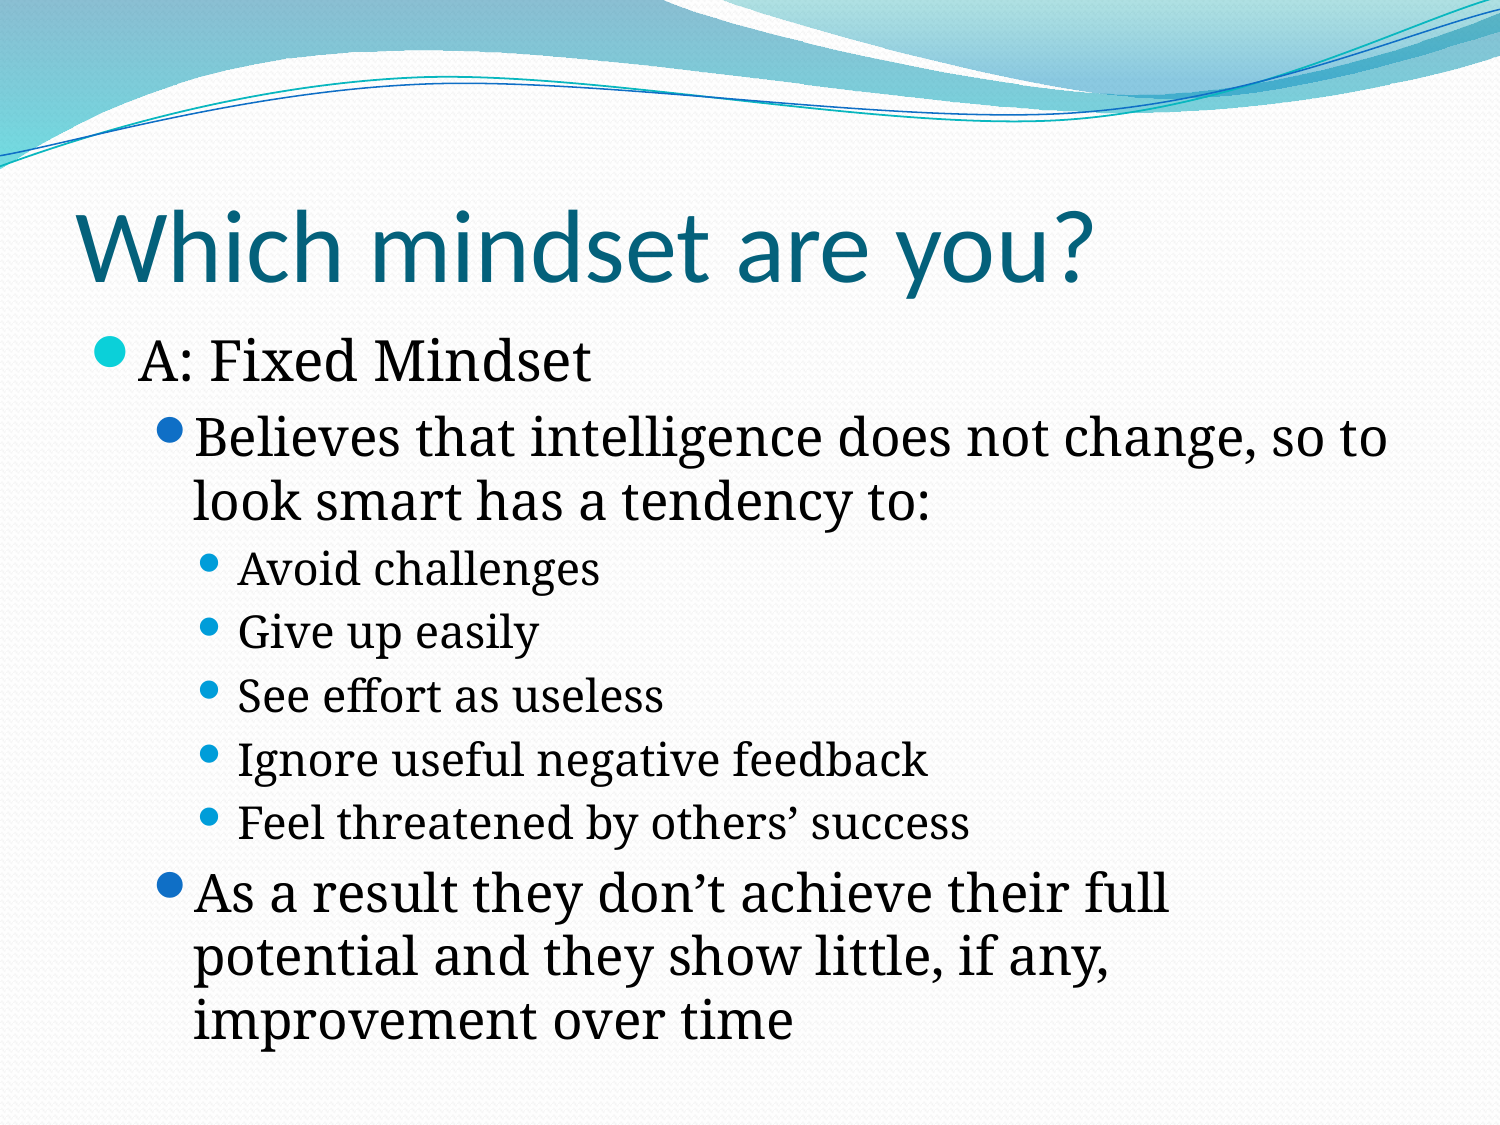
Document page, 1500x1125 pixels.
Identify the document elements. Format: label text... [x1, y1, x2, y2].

list A: Fixed Mindset Believes that intelligence does not change, so to look smart has a tendency to: Avoid challenges Give up easily See effort as useless Ignore useful negative feedback Feel threatened by others’ success As a result they don’t achieve their full potential and they show little, if any, improvement over time [75, 317, 1425, 1063]
title Which mindset are you? [75, 115, 1425, 303]
